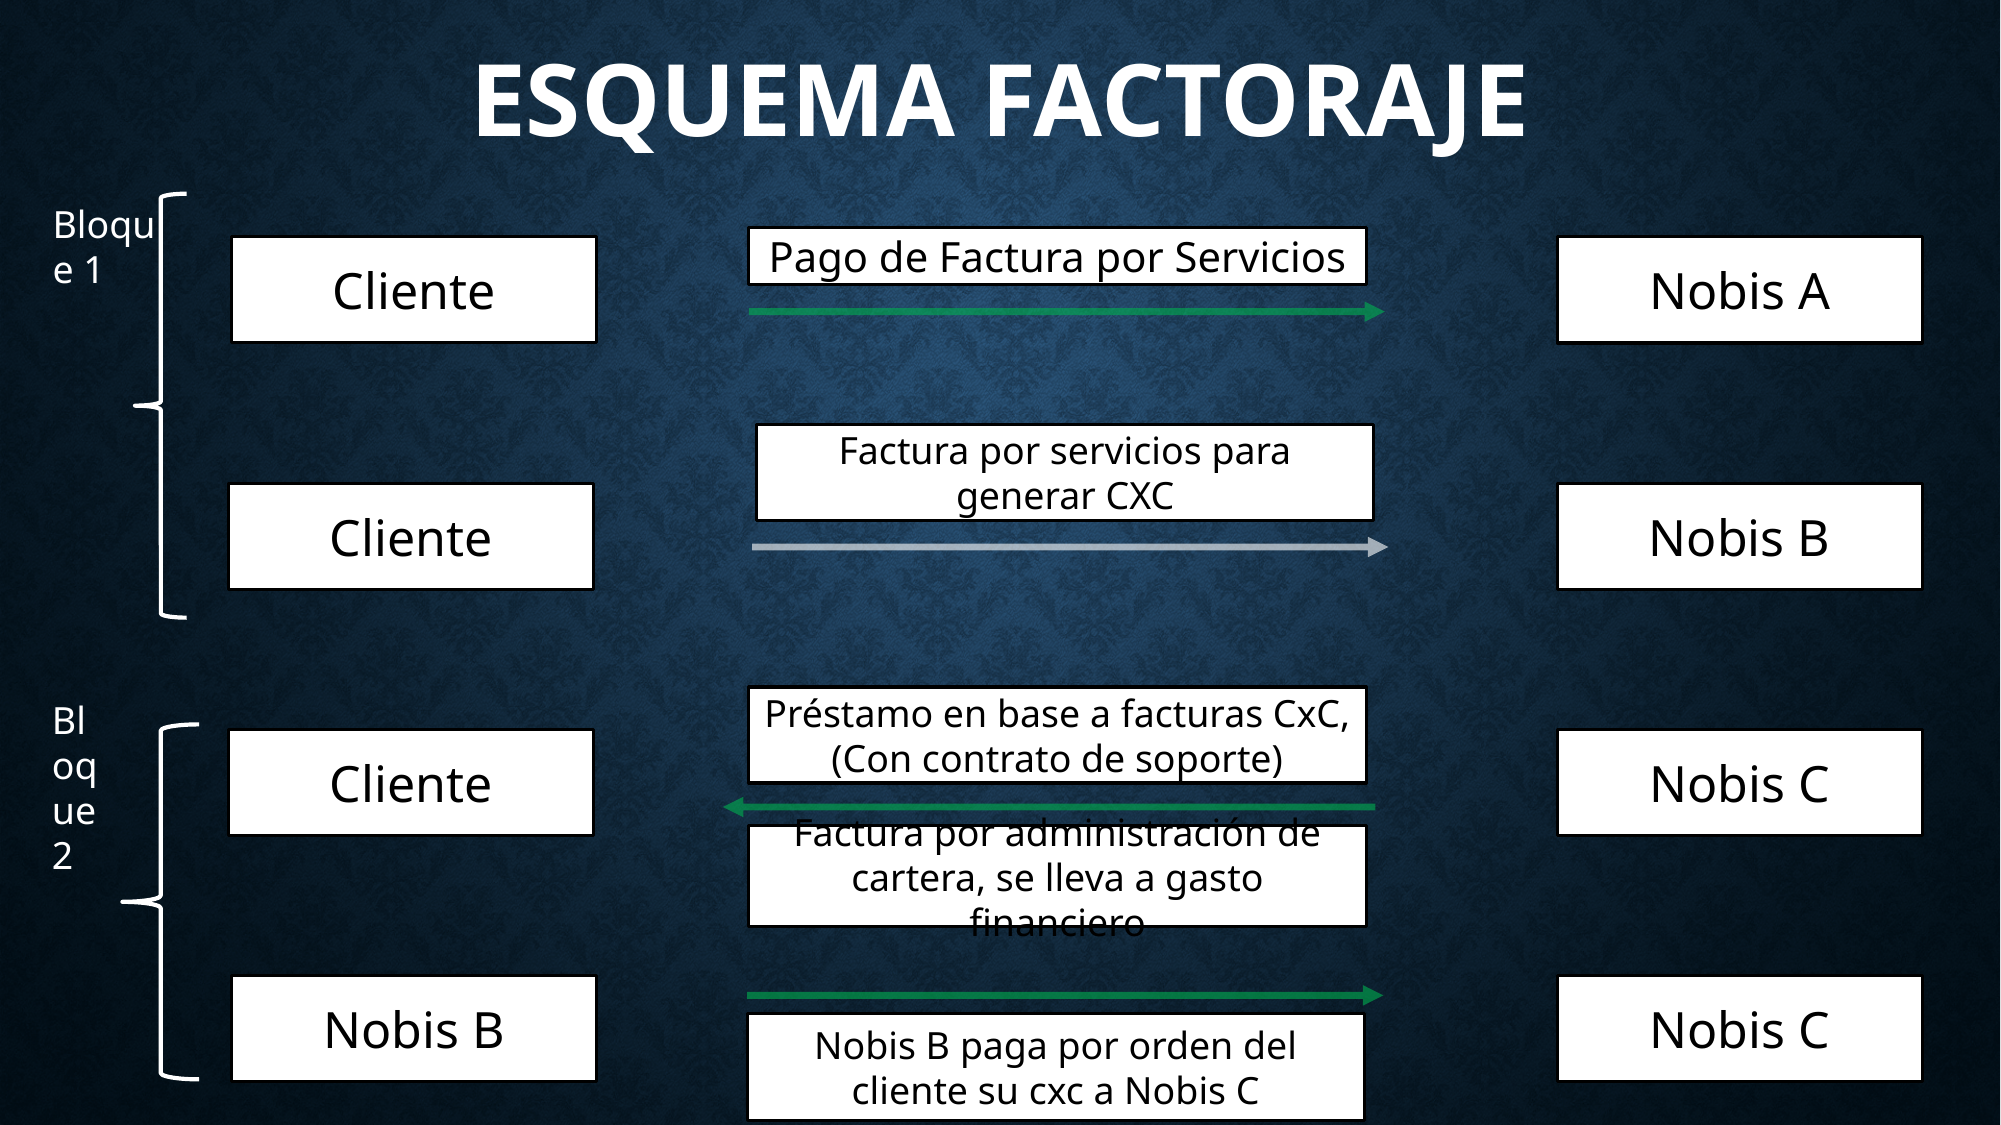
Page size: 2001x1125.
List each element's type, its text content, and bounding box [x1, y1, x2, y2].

text_box Nobis A [1556, 235, 1924, 345]
text_box Pago de Factura por Servicios [747, 226, 1368, 286]
text_box [121, 723, 200, 1081]
title Esquema Factoraje [249, 31, 1750, 166]
text_box Cliente [227, 728, 595, 837]
text_box Nobis B [1556, 482, 1924, 591]
text_box Nobis C [1556, 974, 1924, 1083]
text_box [133, 192, 187, 619]
text_box Bloque 1 [37, 193, 172, 344]
text_box Nobis B [230, 974, 598, 1083]
text_box Nobis C [1556, 728, 1924, 837]
text_box Cliente [230, 235, 598, 344]
text_box Préstamo en base a facturas CxC, (Con contrato de soporte) [747, 685, 1368, 785]
text_box Nobis B paga por orden del cliente su cxc a Nobis C [746, 1012, 1366, 1122]
text_box Bloque 2 [37, 689, 120, 885]
text_box Cliente [227, 482, 595, 591]
text_box Factura por administración de cartera, se lleva a gasto financiero [747, 824, 1368, 928]
text_box Factura por servicios para generar CXC [755, 423, 1375, 522]
